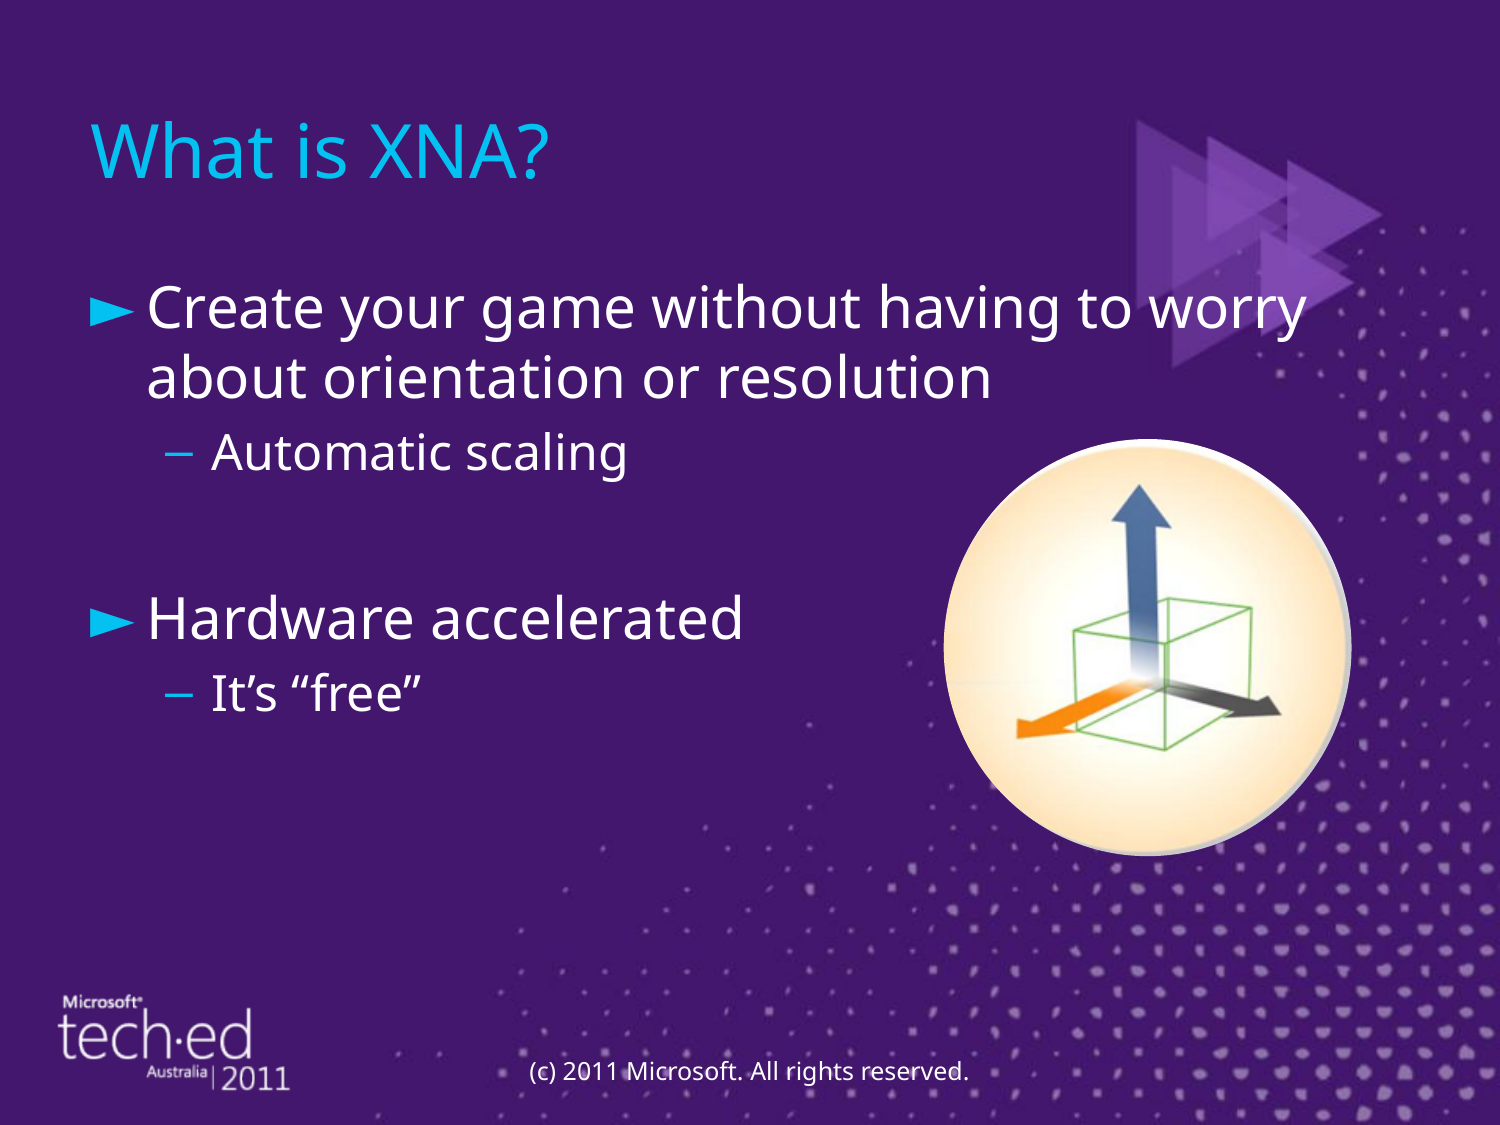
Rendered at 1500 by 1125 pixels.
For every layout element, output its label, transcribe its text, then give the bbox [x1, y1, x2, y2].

list Create your game without having to worry about orientation or resolution Automatic scaling Hardware accelerated It’s “free” [75, 262, 1425, 1005]
title What is XNA? [75, 54, 1425, 243]
picture [0, 0, 1500, 1125]
footer (c) 2011 Microsoft. All rights reserved. [512, 1042, 988, 1103]
